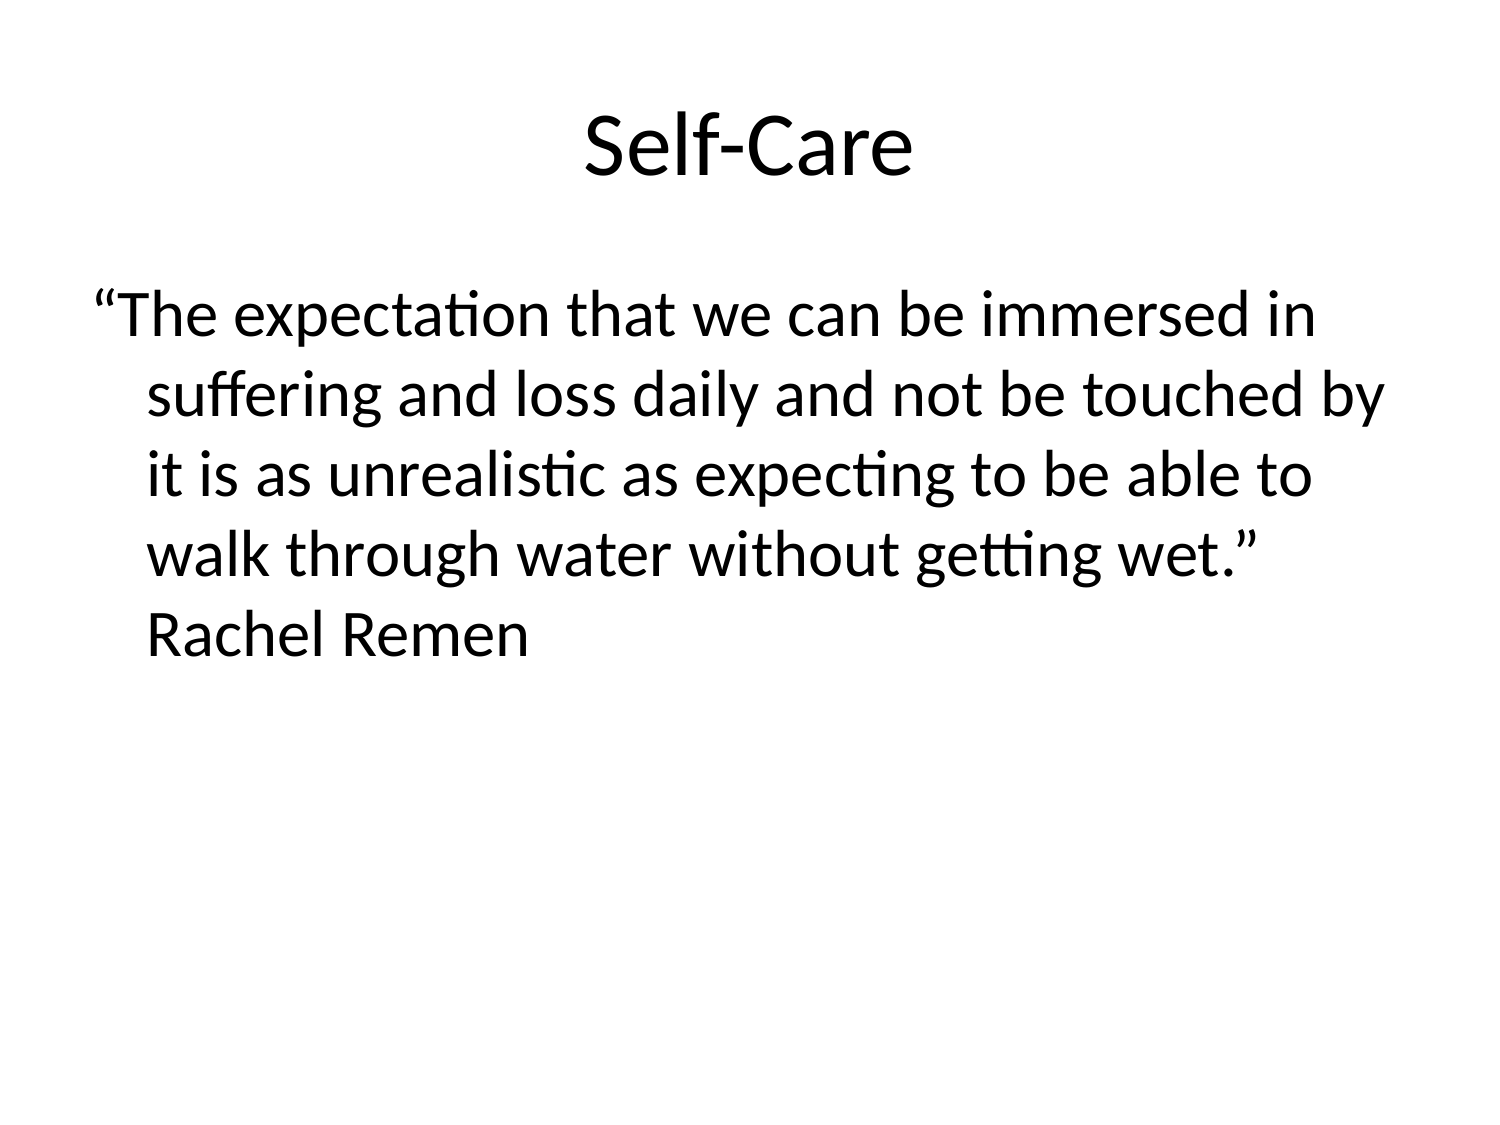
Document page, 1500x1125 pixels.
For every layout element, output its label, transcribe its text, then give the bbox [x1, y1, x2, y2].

list “The expectation that we can be immersed in suffering and loss daily and not be touched by it is as unrealistic as expecting to be able to walk through water without getting wet.” Rachel Remen [75, 262, 1425, 1005]
title Self-Care [75, 45, 1425, 233]
